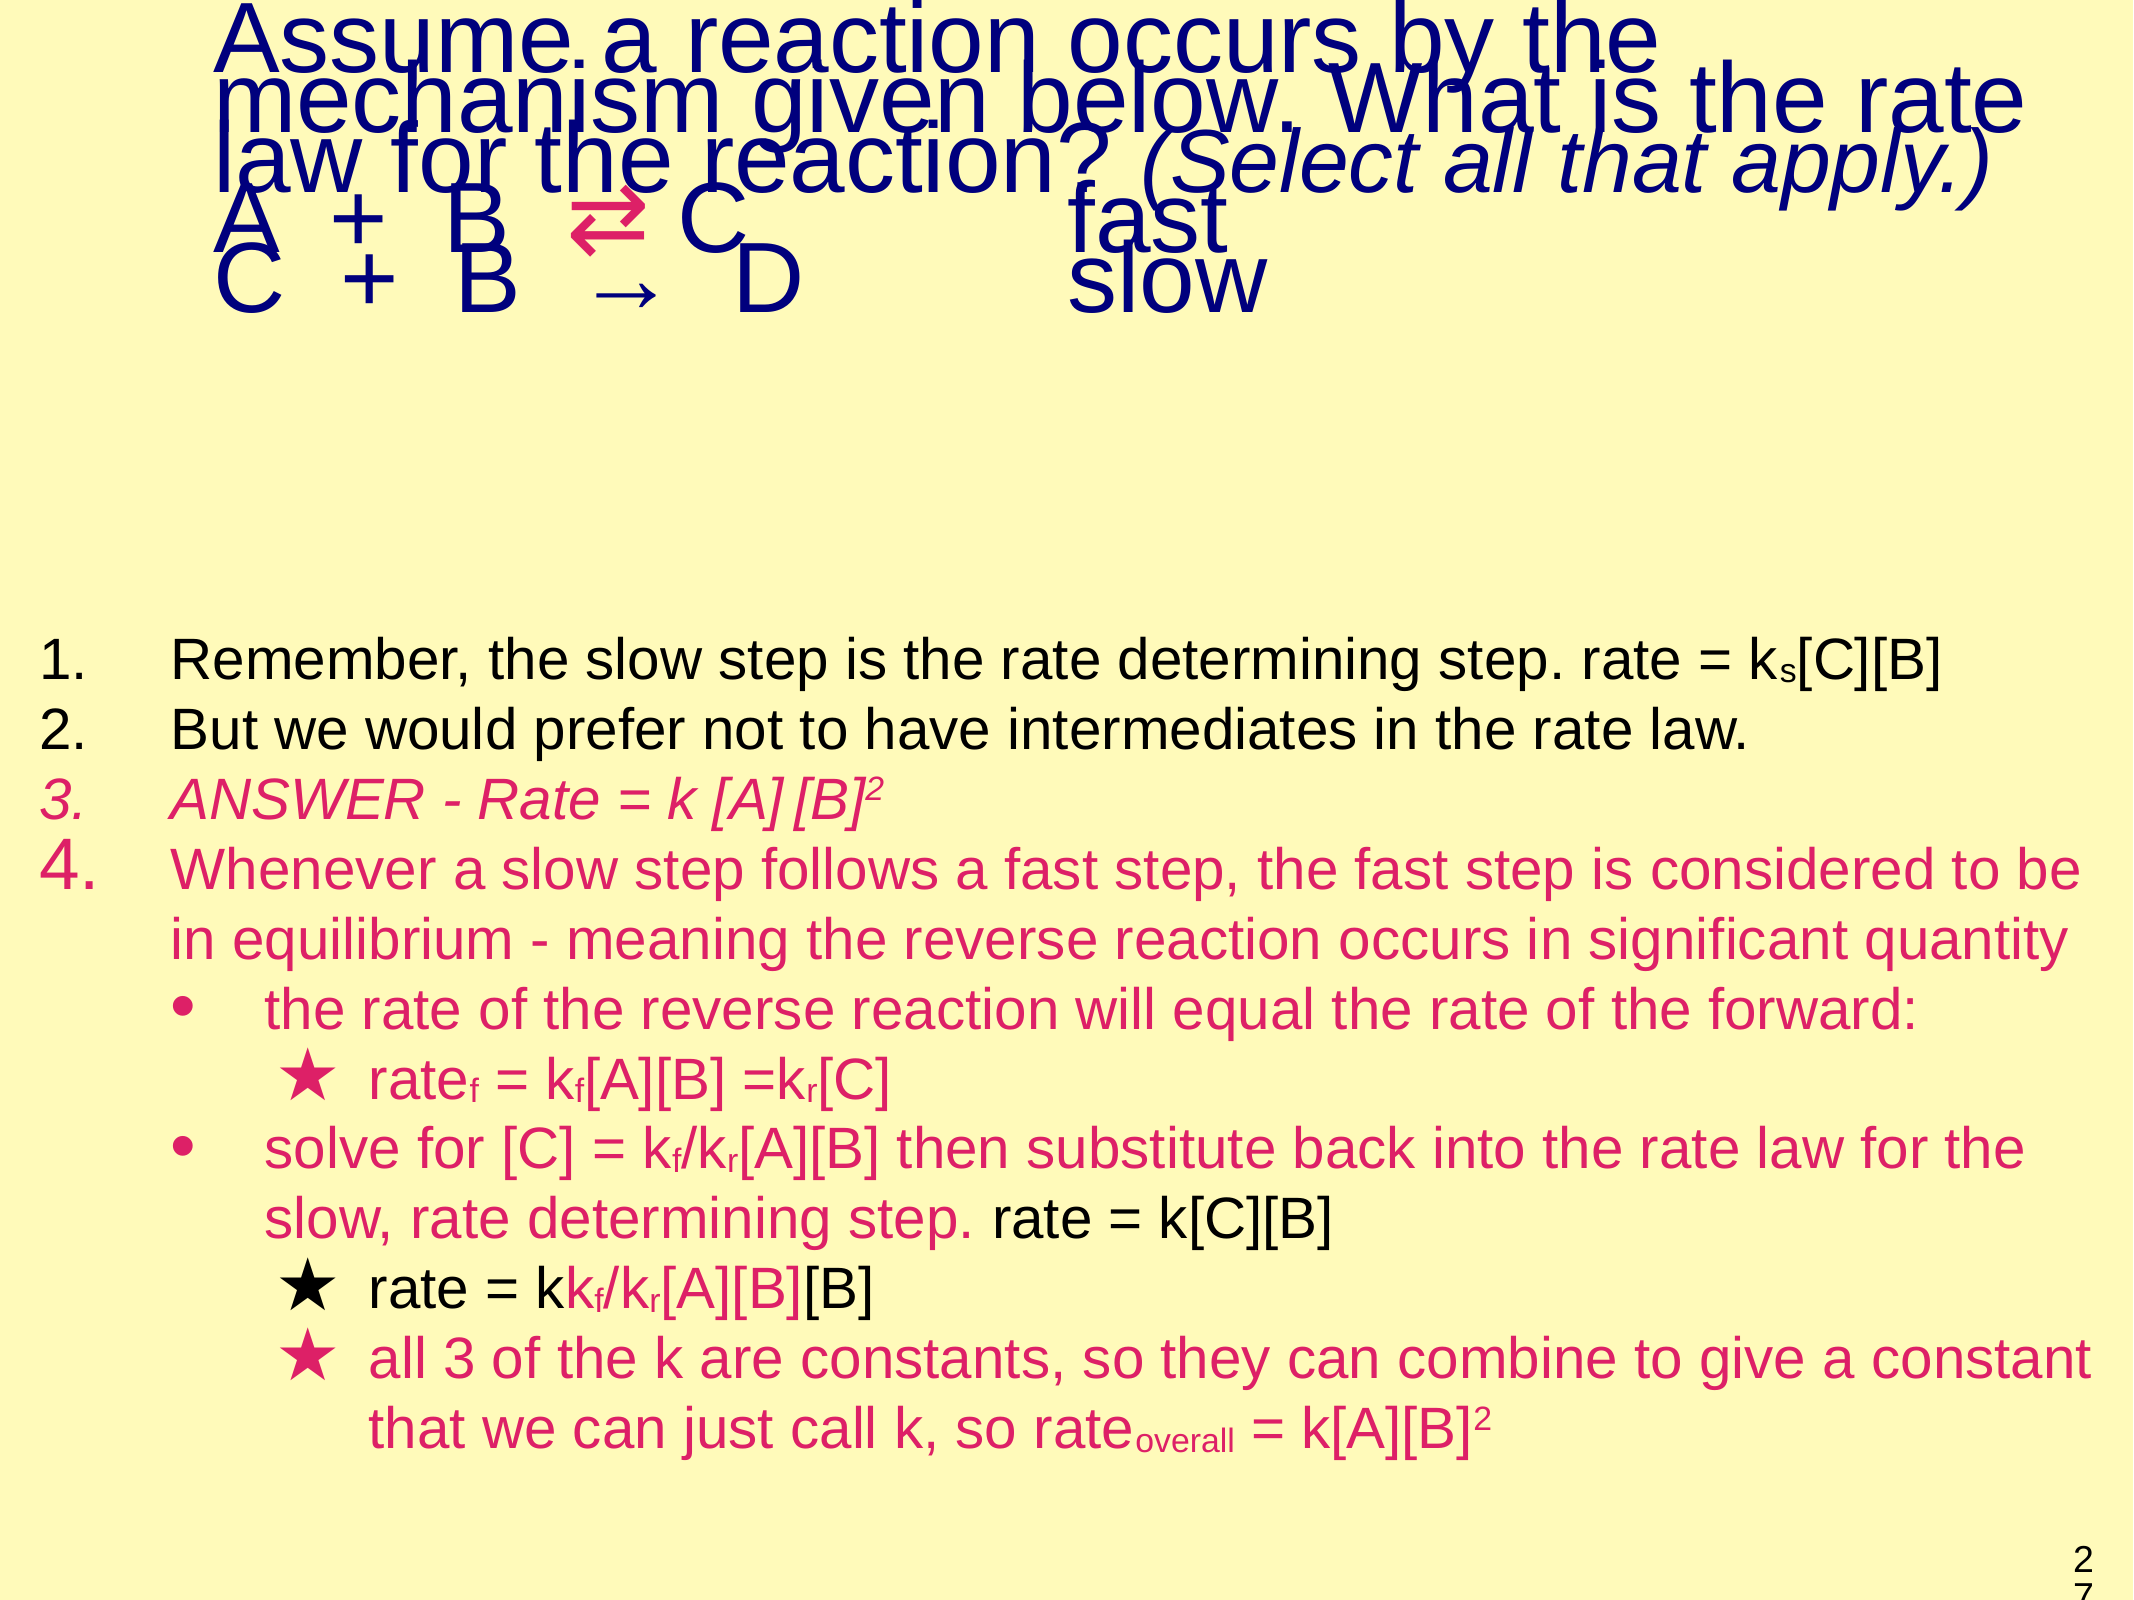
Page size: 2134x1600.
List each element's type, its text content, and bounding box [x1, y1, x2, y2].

title Assume a reaction occurs by the mechanism given below. What is the rate law for the reaction? (Select all that apply.) A + B ⇄ C fast C + B → D slow [32, 16, 2113, 611]
list Remember, the slow step is the rate determining step. rate = ks[C][B] But we would prefer not to have intermediates in the rate law. ANSWER - Rate = k [A] [B]2 Whenever a slow step follows a fast step, the fast step is considered to be in equilibrium - meaning the reverse reaction occurs in significant quantity the rate of the reverse reaction will equal the rate of the forward: ratef = kf[A][B] =kr[C] solve for [C] = kf/kr[A][B] then substitute back into the rate law for the slow, rate determining step. rate = k[C][B] rate = kkf/kr[A][B][B] all 3 of the k are constants, so they can combine to give a constant that we can just call k, so rateoverall = k[A][B]2 [30, 611, 2118, 1586]
